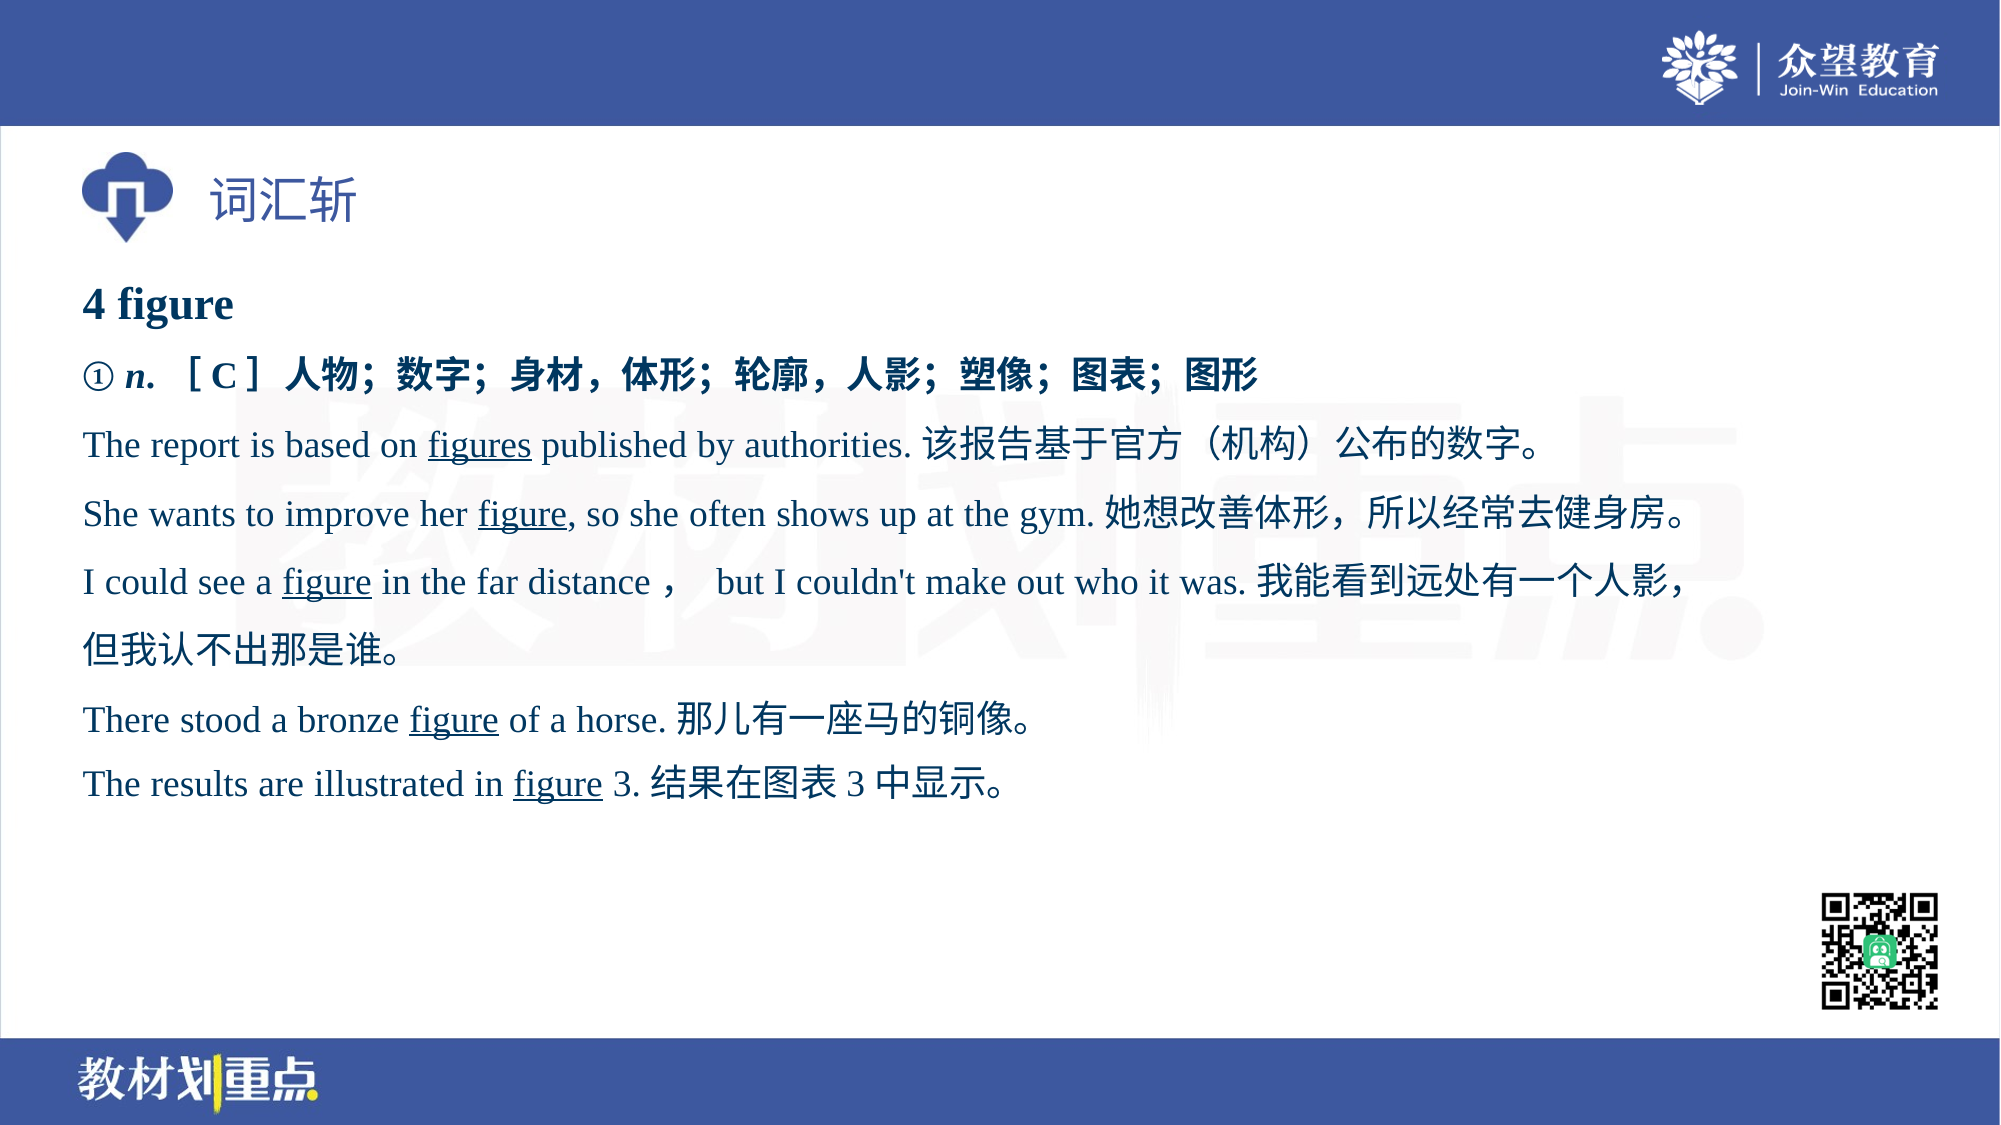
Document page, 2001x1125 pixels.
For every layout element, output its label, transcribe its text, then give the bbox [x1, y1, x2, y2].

text_box ① n.［C］人物；数字；身材，体形；轮廓，人影；塑像；图表；图形 The report is based on figures published by authorities.该报告基于官方（机构）公布的数字。 She wants to improve her figure, so she often shows up at the gym.她想改善体形，所以经常去健身房。 I could see a figure in the far distance， but I couldn't make out who it was.我能看到远处有一个人影， 但我认不出那是谁。 There stood a bronze figure of a horse.那儿有一座马的铜像。 The results are illustrated in figure 3.结果在图表3中显示。 [82, 327, 1817, 798]
text_box 4 figure [82, 247, 1817, 327]
picture [0, 0, 2000, 1125]
